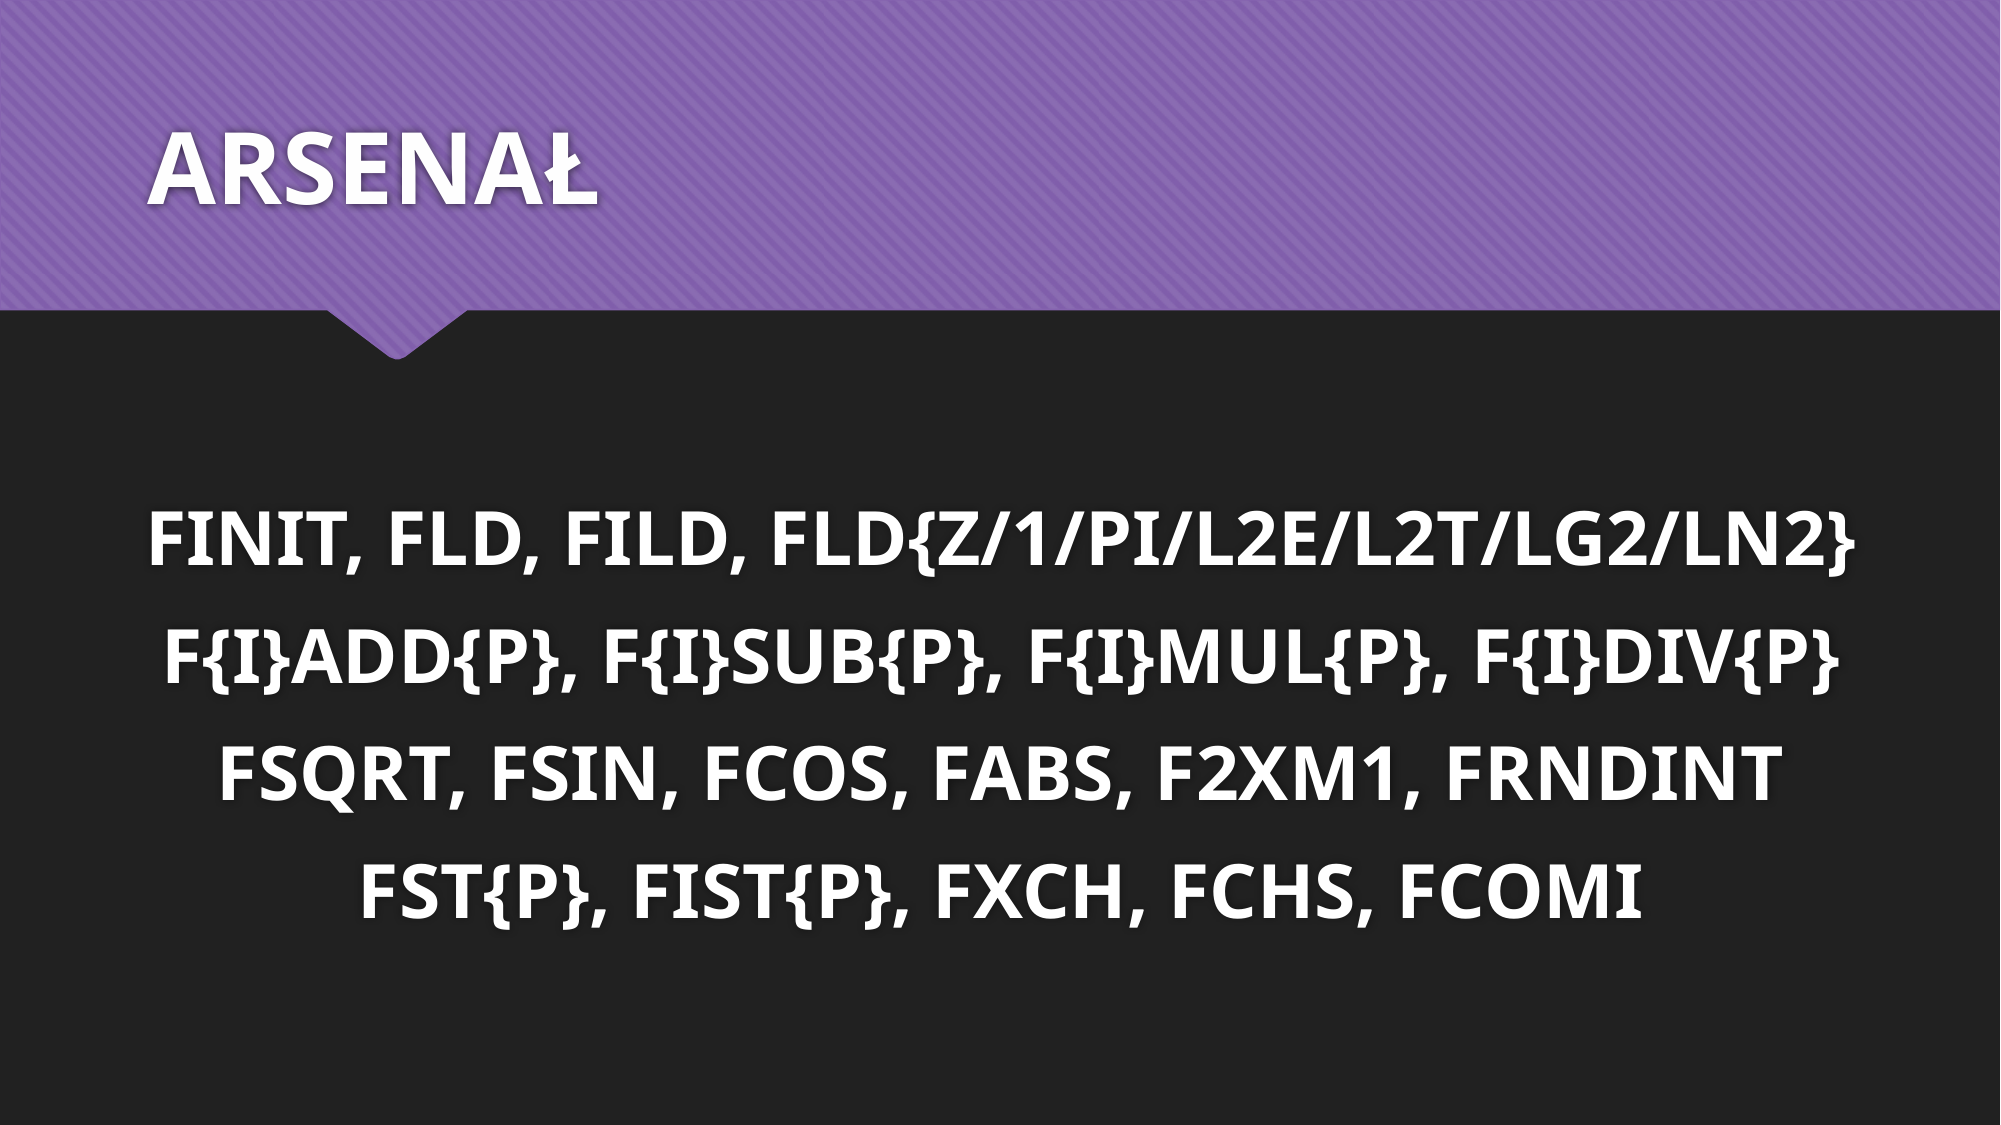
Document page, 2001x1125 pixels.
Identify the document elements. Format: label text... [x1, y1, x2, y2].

title ARSENAŁ [132, 73, 1868, 233]
list FINIT, FLD, FILD, FLD{Z/1/PI/L2E/L2T/LG2/LN2} F{I}ADD{P}, F{I}SUB{P}, F{I}MUL{P}, F{I}DIV{P} FSQRT, FSIN, FCOS, FABS, F2XM1, FRNDINT FST{P}, FIST{P}, FXCH, FCHS, FCOMI [84, 364, 1919, 1060]
